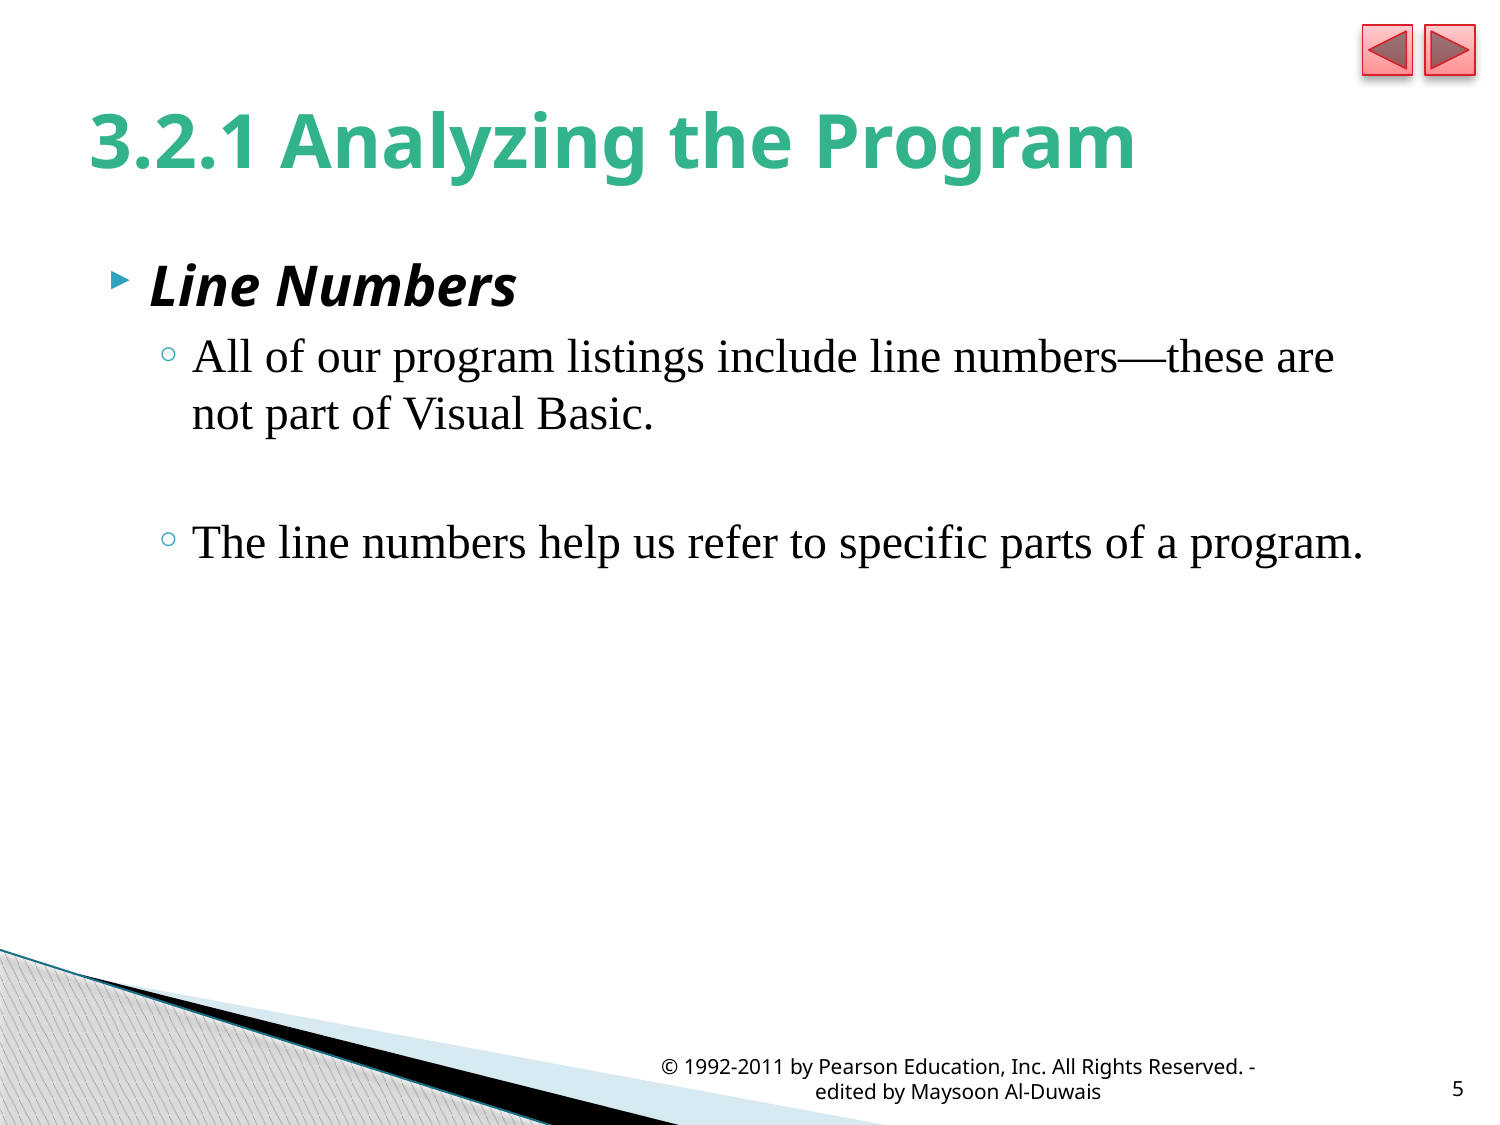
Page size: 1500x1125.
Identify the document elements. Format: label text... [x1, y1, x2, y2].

list Line Numbers All of our program listings include line numbers—these are not part of Visual Basic. The line numbers help us refer to specific parts of a program. [74, 242, 1426, 986]
slide_number 5 [1418, 1051, 1479, 1112]
footer © 1992-2011 by Pearson Education, Inc. All Rights Reserved. - edited by Maysoon Al-Duwais [612, 1051, 1305, 1112]
title 3.2.1 Analyzing the Program [75, 45, 1425, 233]
